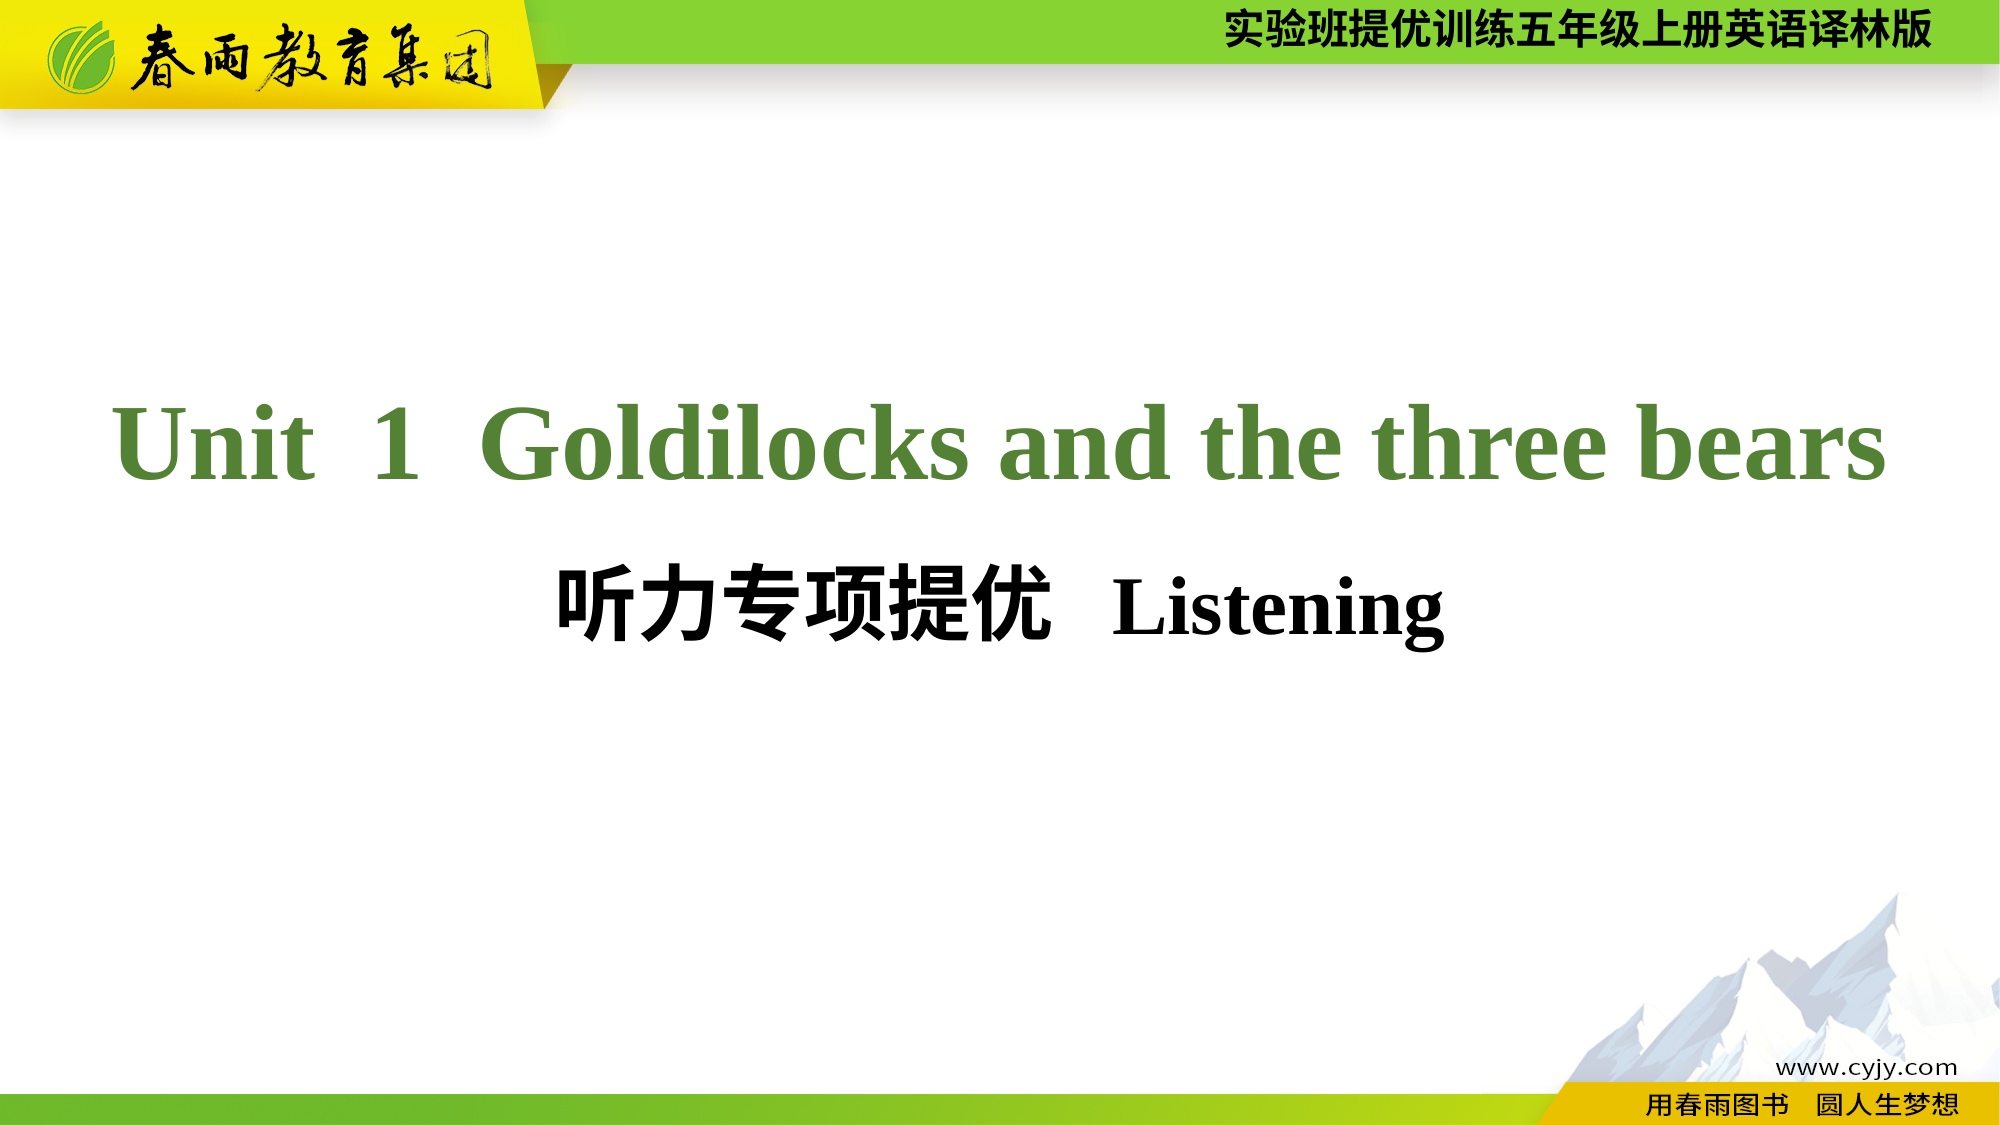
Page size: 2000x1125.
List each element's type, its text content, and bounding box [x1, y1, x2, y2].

picture [0, 0, 2000, 298]
picture [0, 659, 2000, 1125]
text_box Unit 1 Goldilocks and the three bears 听力专项提优 Listening [0, 298, 2000, 659]
